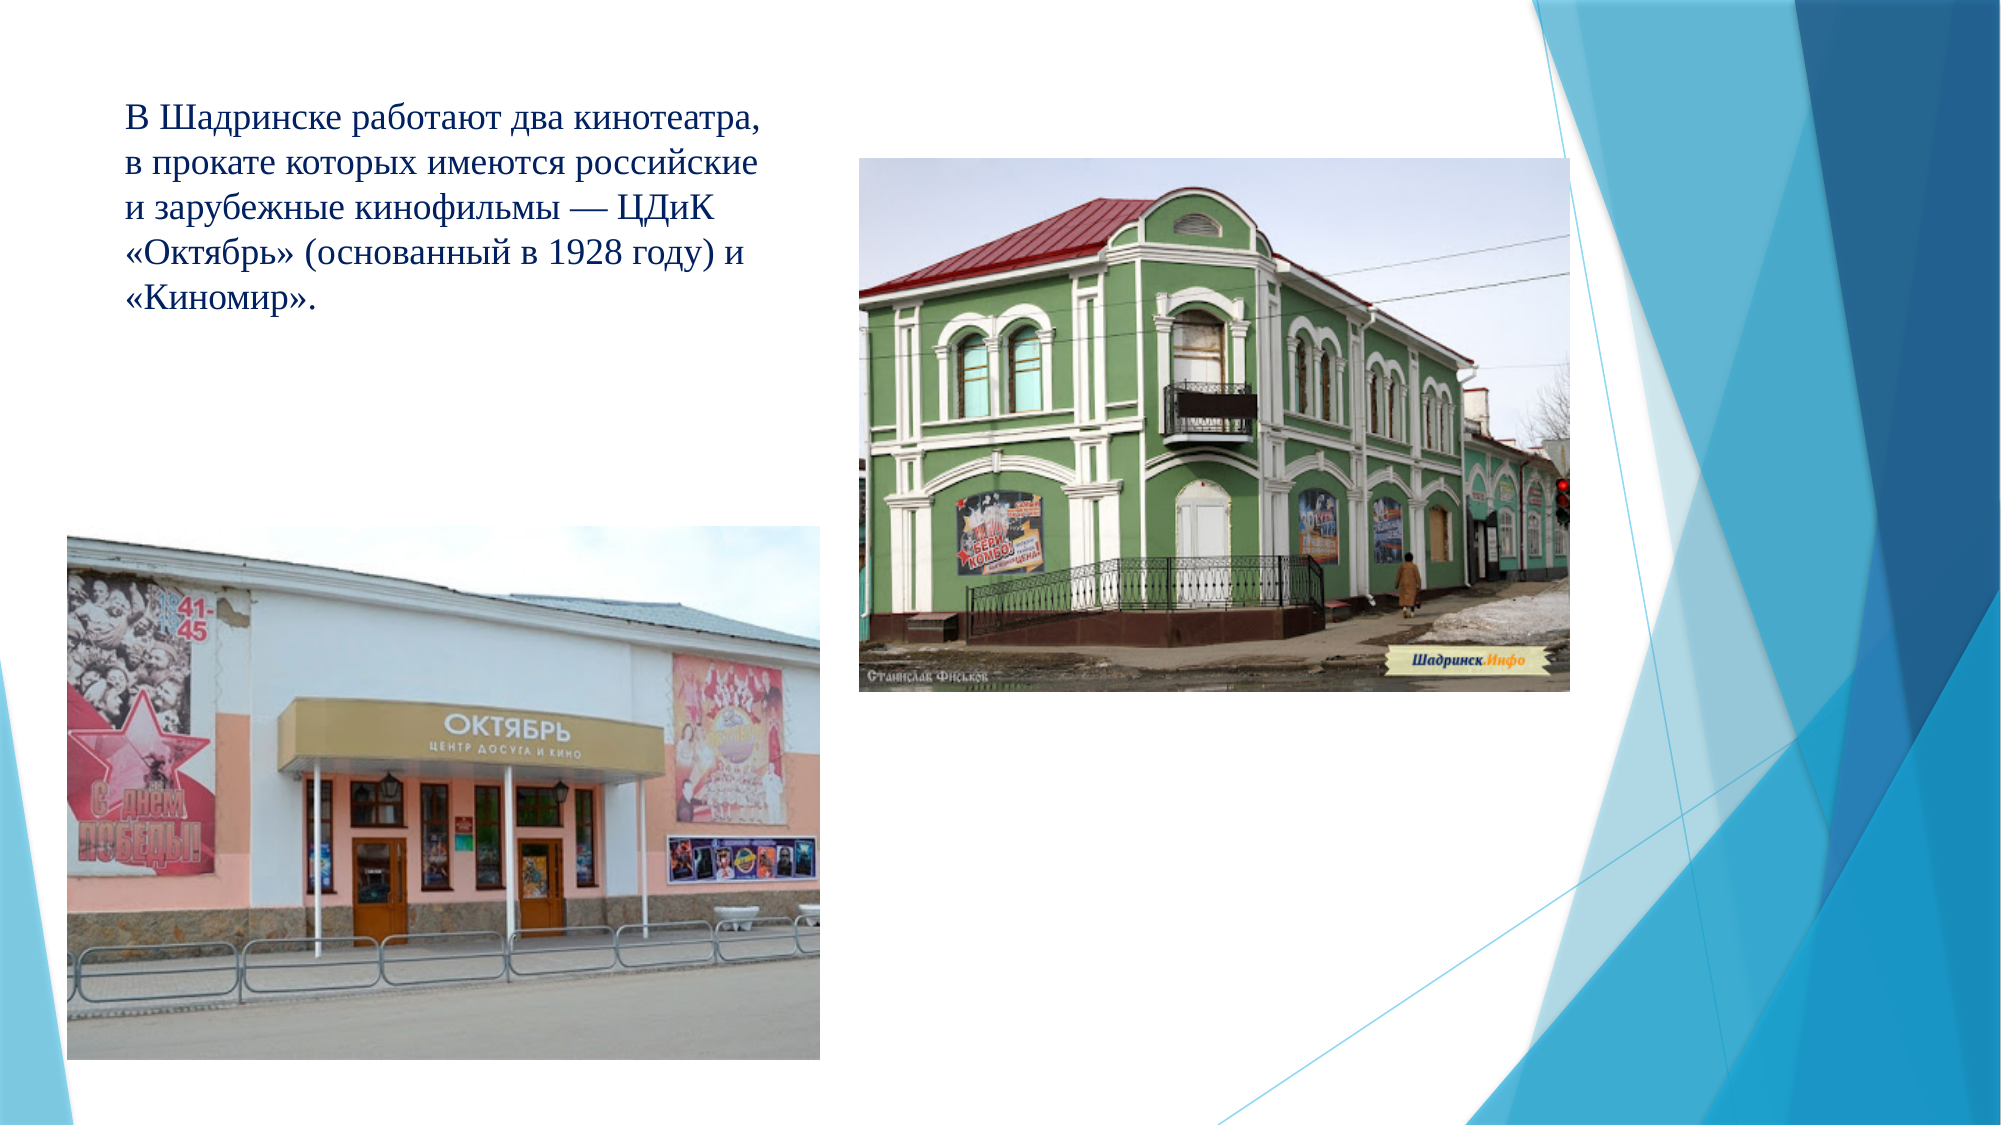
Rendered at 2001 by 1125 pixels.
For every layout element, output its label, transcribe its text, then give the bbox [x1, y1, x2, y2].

picture [858, 158, 1571, 693]
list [67, 526, 821, 1061]
title В Шадринске работают два кинотеатра, в прокате которых имеются российские и зарубежные кинофильмы — ЦДиК «Октябрь» (основанный в 1928 году) и «Киномир». [109, 84, 778, 503]
